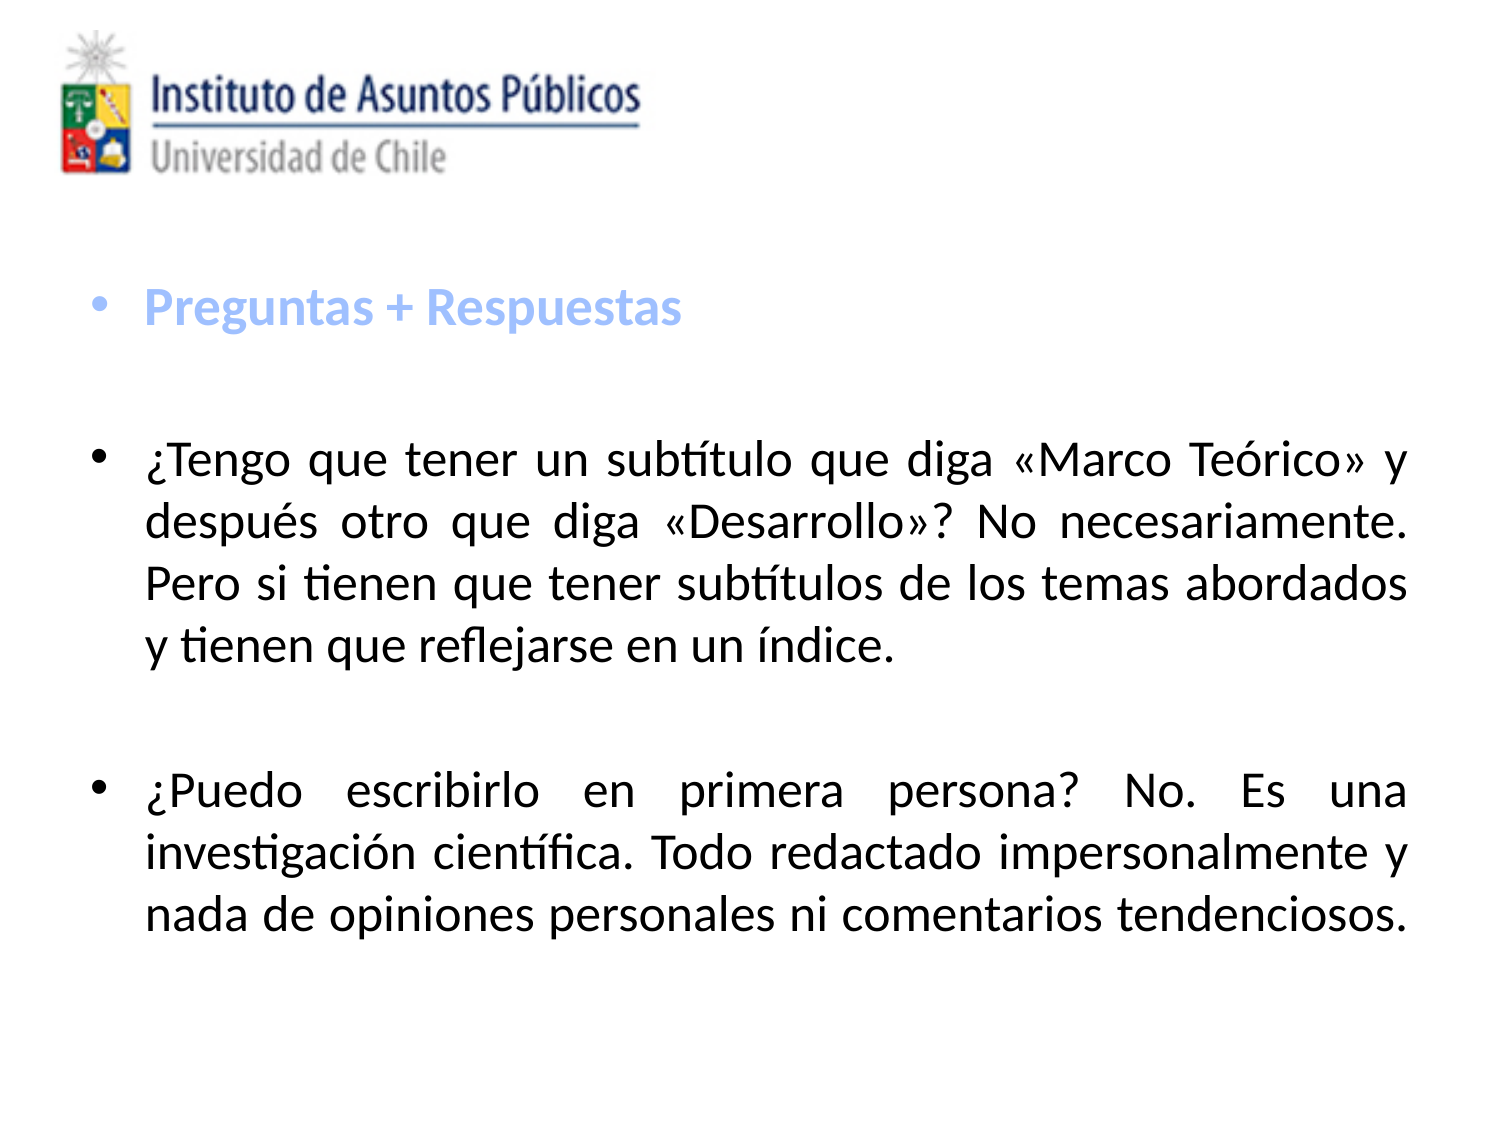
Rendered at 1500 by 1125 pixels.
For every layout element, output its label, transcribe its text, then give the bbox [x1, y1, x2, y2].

list Preguntas + Respuestas ¿Tengo que tener un subtítulo que diga «Marco Teórico» y después otro que diga «Desarrollo»? No necesariamente. Pero si tienen que tener subtítulos de los temas abordados y tienen que reflejarse en un índice. ¿Puedo escribirlo en primera persona? No. Es una investigación científica. Todo redactado impersonalmente y nada de opiniones personales ni comentarios tendenciosos. [75, 262, 1425, 1005]
picture [29, 30, 705, 209]
